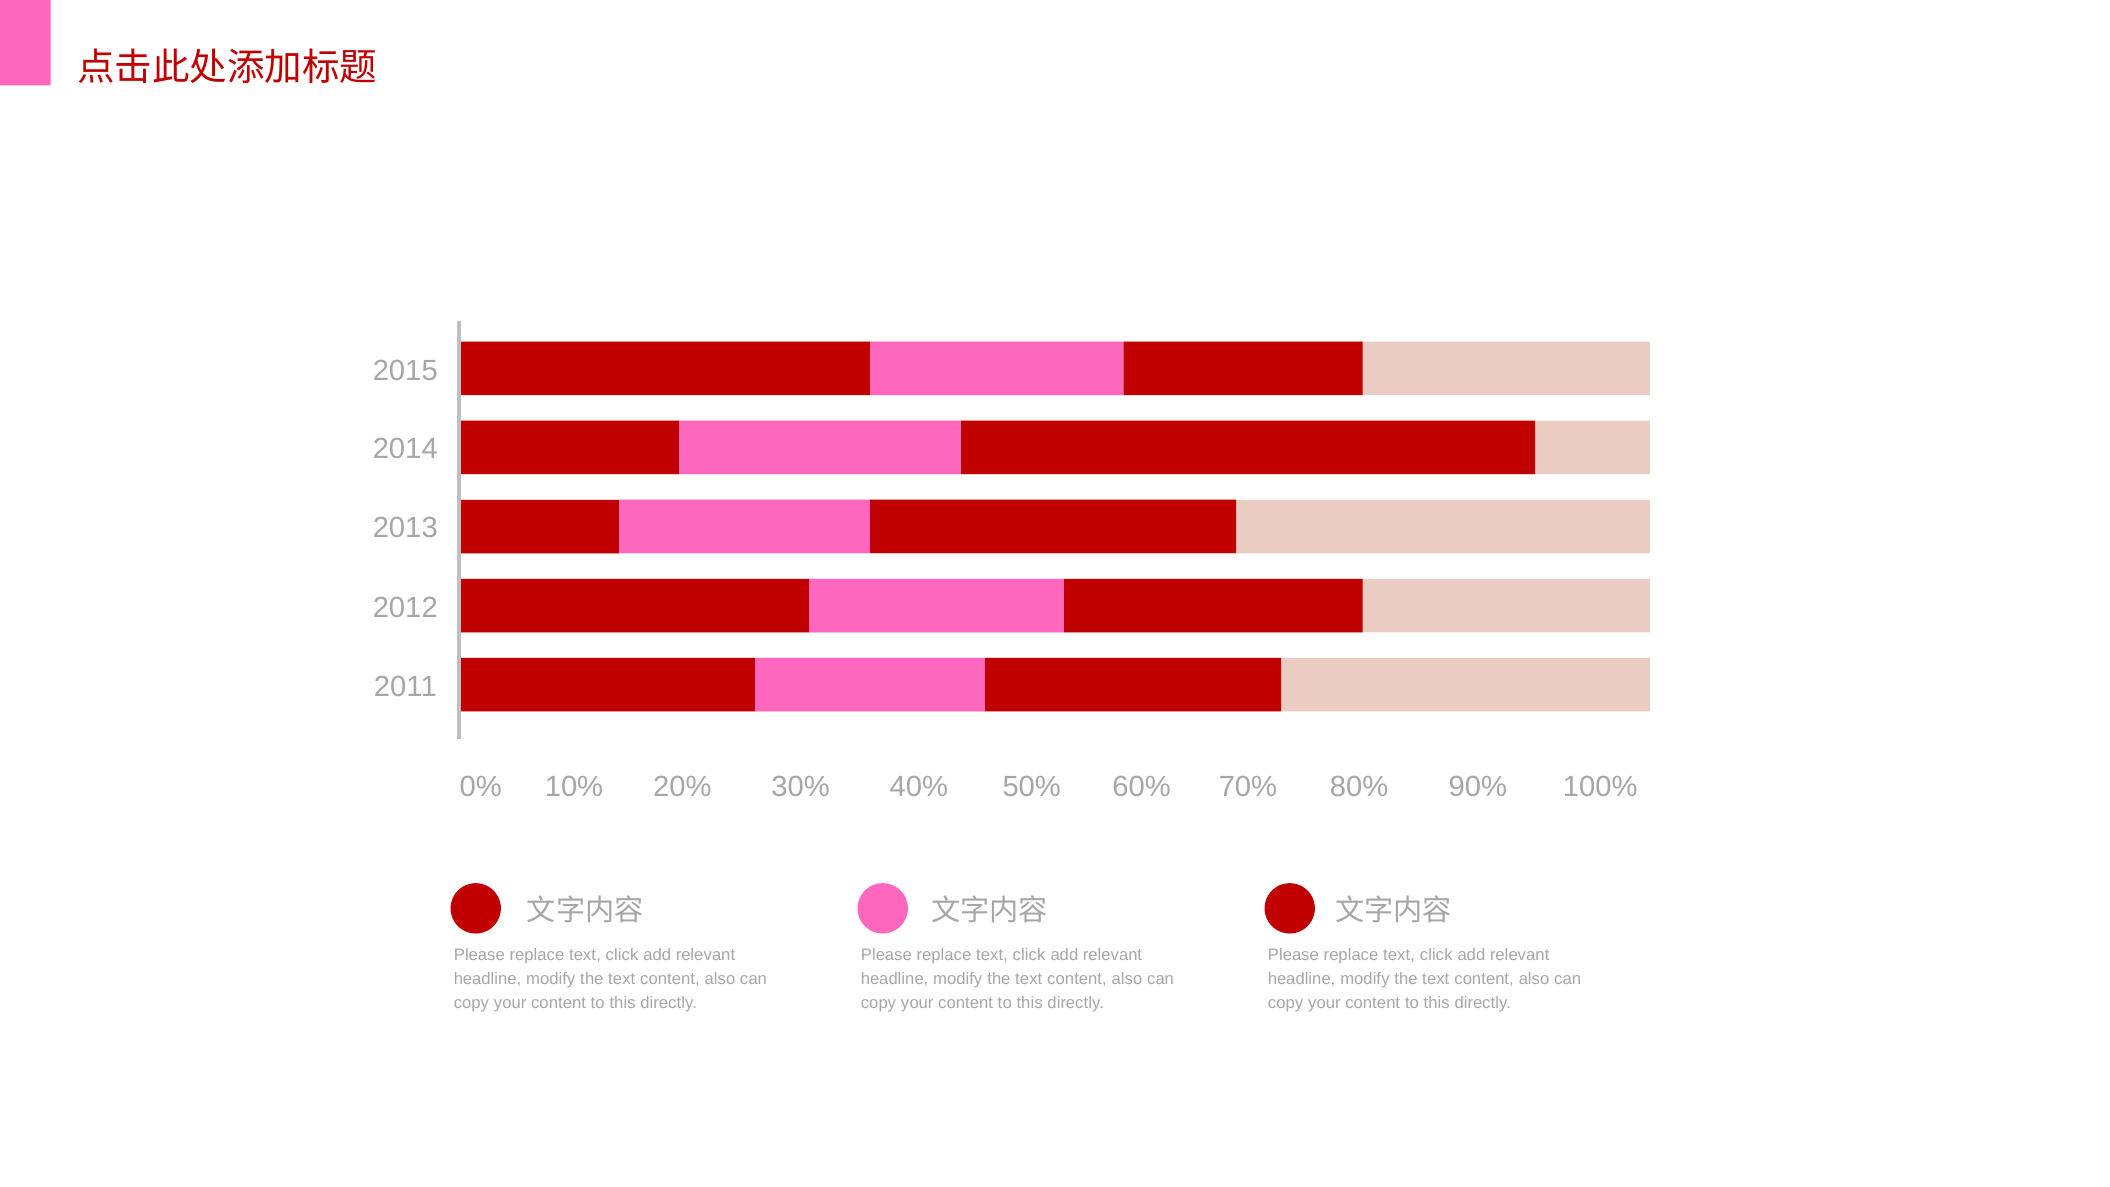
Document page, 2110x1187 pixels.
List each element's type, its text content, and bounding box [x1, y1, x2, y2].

text_box [449, 882, 502, 932]
text_box [1263, 882, 1316, 932]
text_box 文字内容 [1320, 876, 1468, 932]
text_box Please replace text, click add relevant headline, modify the text content, also can copy your content to this directly. [1253, 932, 1622, 1020]
text_box Please replace text, click add relevant headline, modify the text content, also can copy your content to this directly. [439, 932, 808, 1020]
text_box [856, 882, 909, 932]
text_box Please replace text, click add relevant headline, modify the text content, also can copy your content to this directly. [846, 932, 1215, 1020]
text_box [357, 321, 1654, 807]
text_box 文字内容 [916, 876, 1063, 932]
text_box 文字内容 [512, 876, 659, 932]
text_box 点击此处添加标题 [62, 35, 417, 94]
